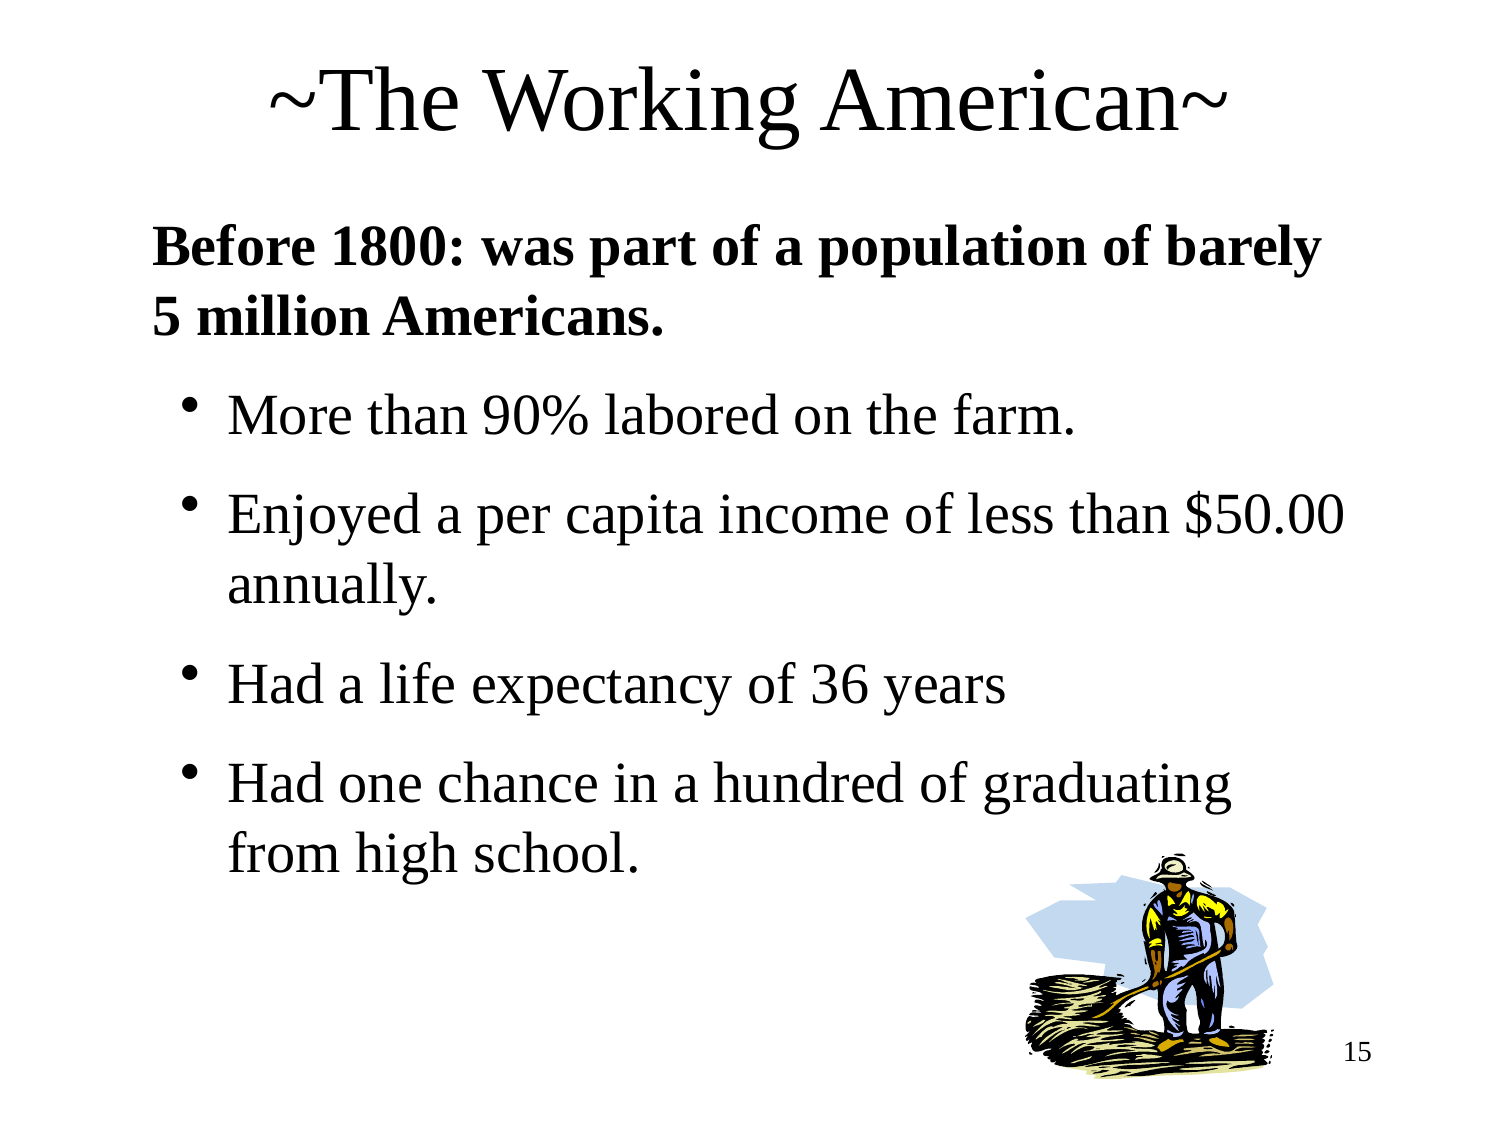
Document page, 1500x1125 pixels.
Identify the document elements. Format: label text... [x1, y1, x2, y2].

slide_number 15 [1074, 1025, 1388, 1100]
title ~The Working American~ [112, 0, 1388, 188]
text_box Before 1800: was part of a population of barely 5 million Americans. More than 90% labored on the farm. Enjoyed a per capita income of less than $50.00 annually. Had a life expectancy of 36 years Had one chance in a hundred of graduating from high school. [137, 199, 1363, 892]
picture [1024, 849, 1278, 1083]
